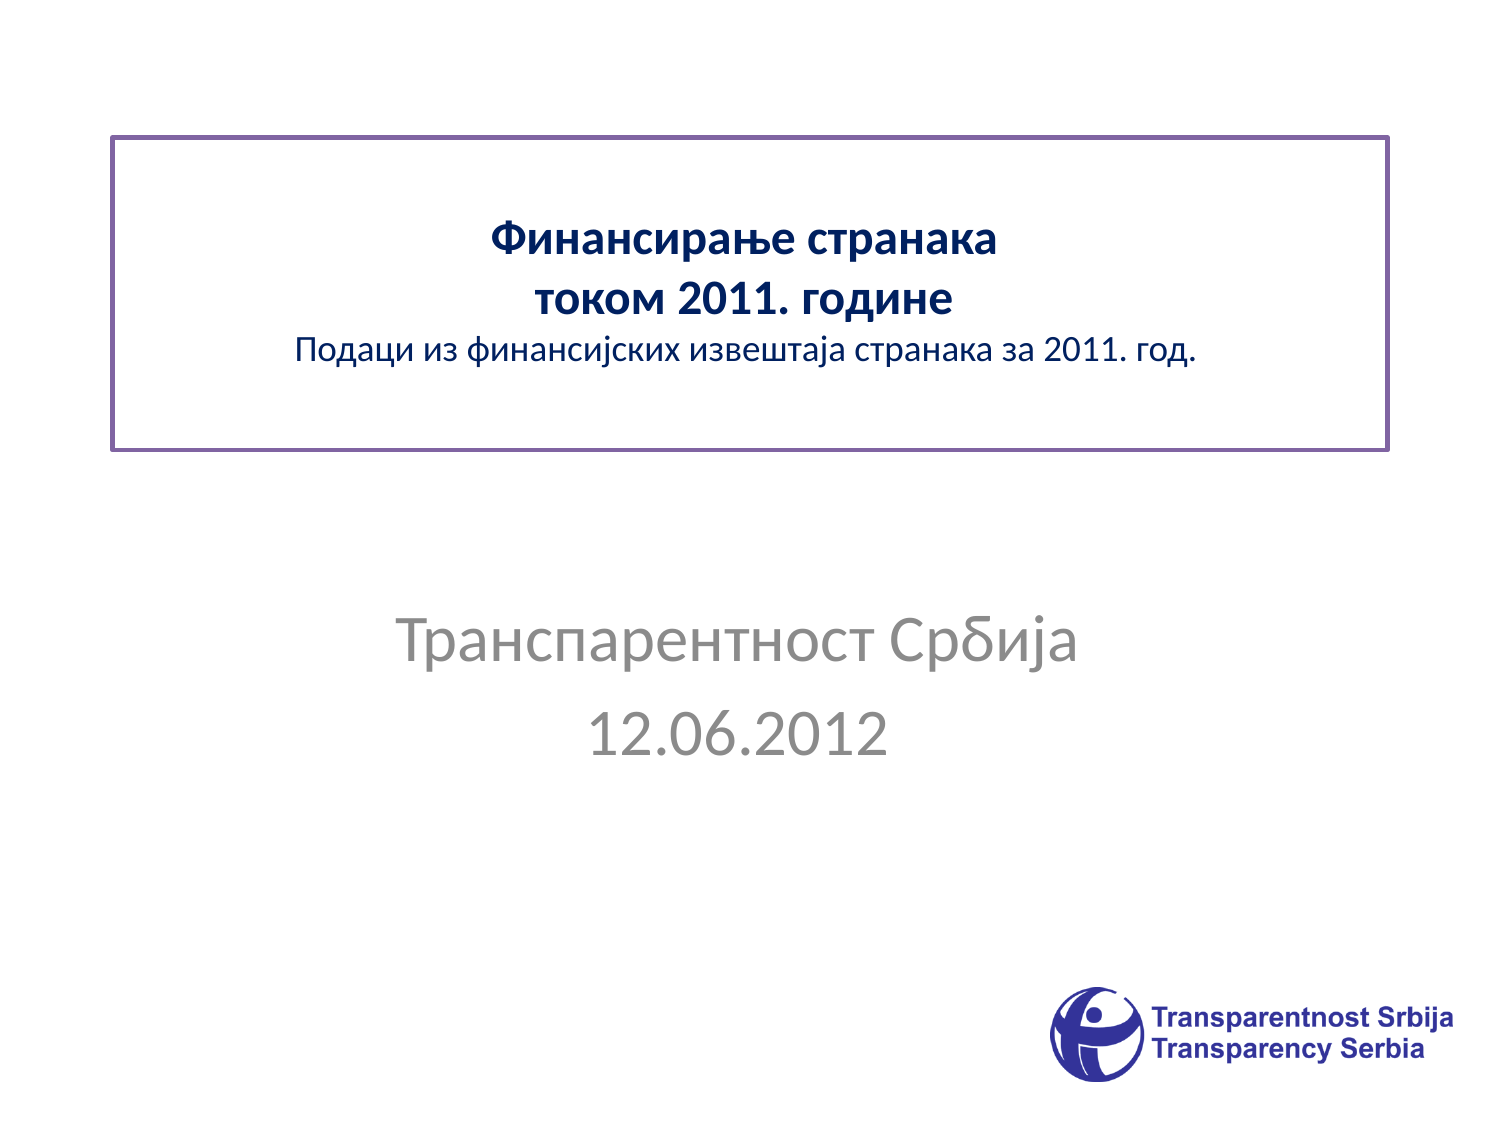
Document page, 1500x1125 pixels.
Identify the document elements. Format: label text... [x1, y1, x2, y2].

subtitle Транспарентност Србија 12.06.2012 [212, 587, 1263, 788]
picture [1049, 987, 1453, 1082]
title Финансирање странака током 2011. године Подаци из финансијских извештаја странака за 2011. год. [110, 135, 1390, 452]
